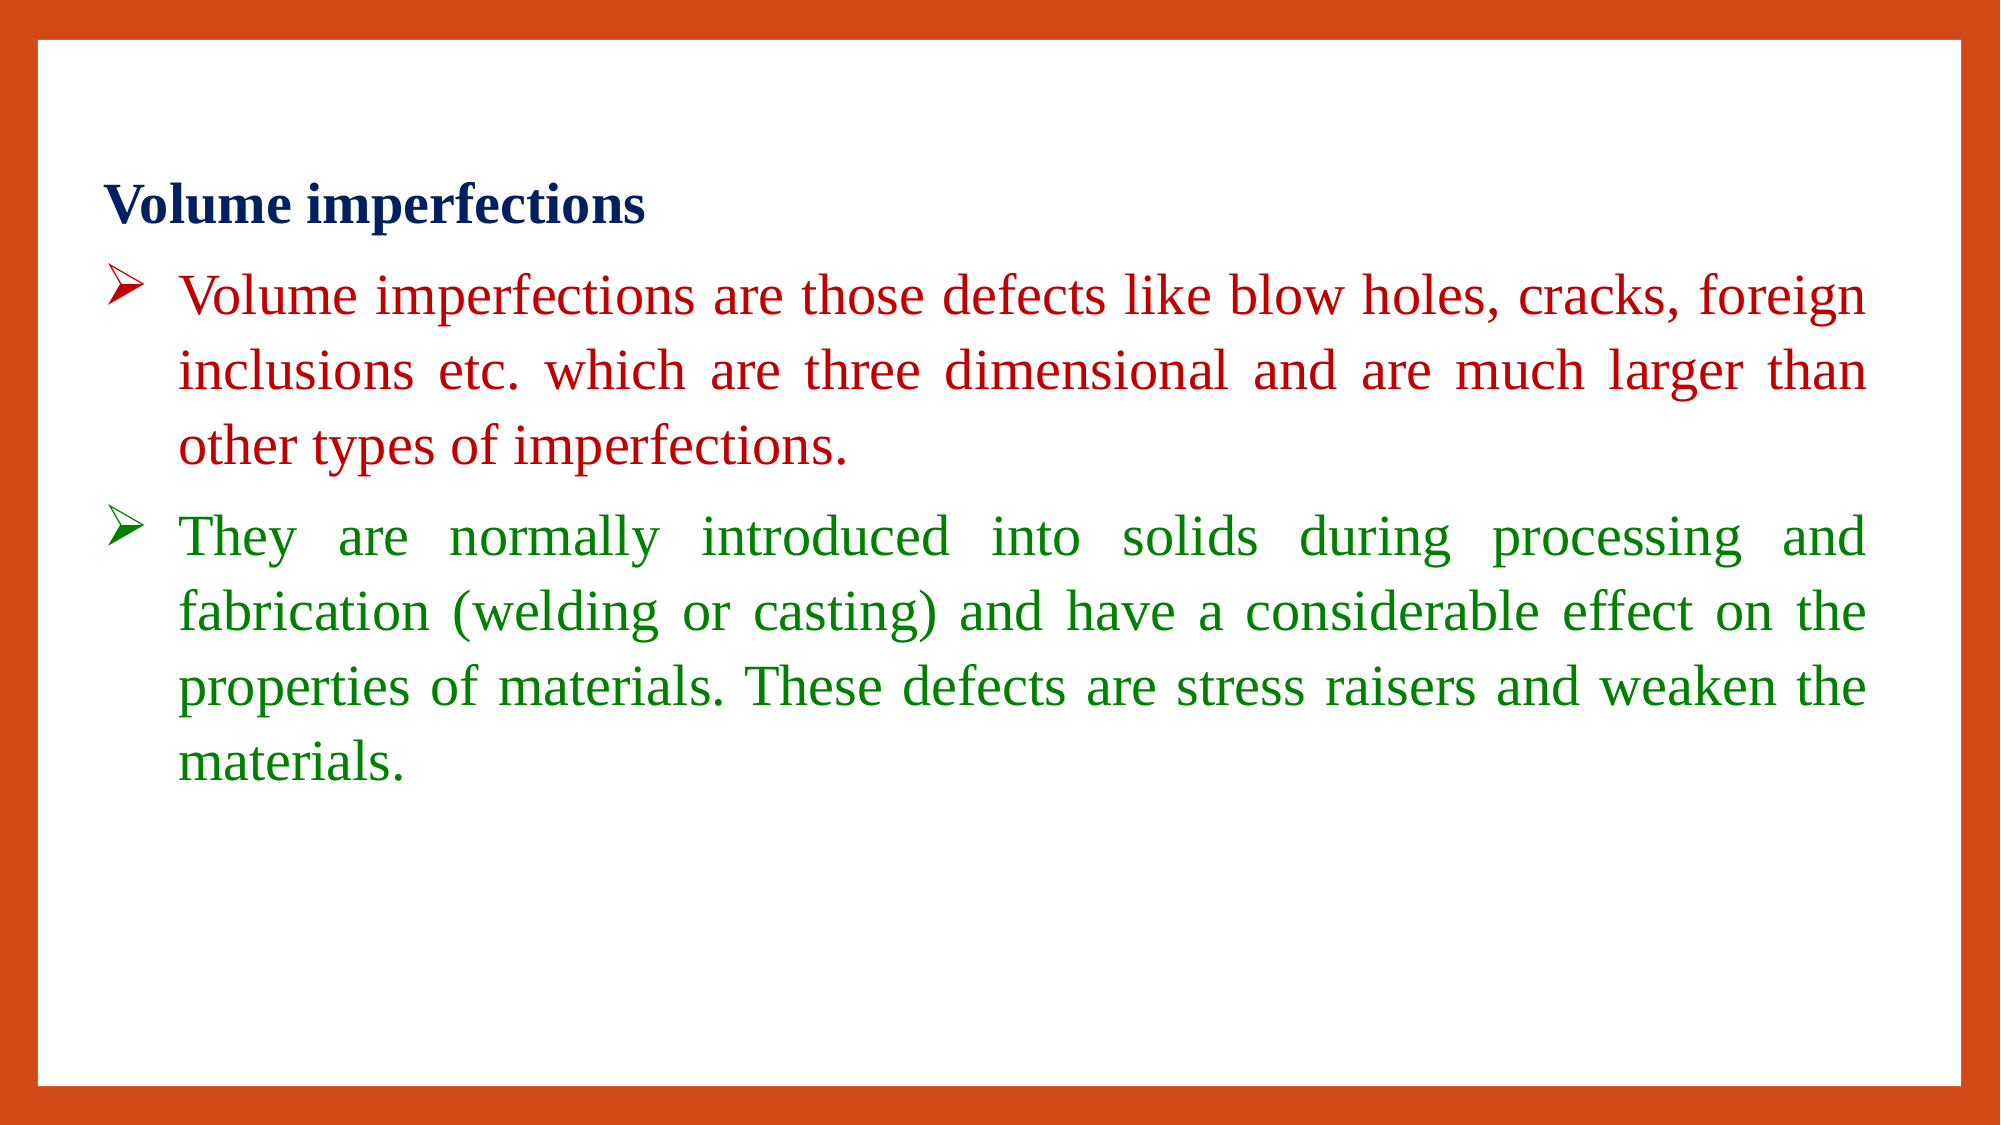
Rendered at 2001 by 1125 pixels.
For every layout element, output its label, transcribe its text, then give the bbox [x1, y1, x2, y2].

text_box Volume imperfections Volume imperfections are those defects like blow holes, cracks, foreign inclusions etc. which are three dimensional and are much larger than other types of imperfections. They are normally introduced into solids during processing and fabrication (welding or casting) and have a considerable effect on the properties of materials. These defects are stress raisers and weaken the materials. [50, 152, 1884, 800]
